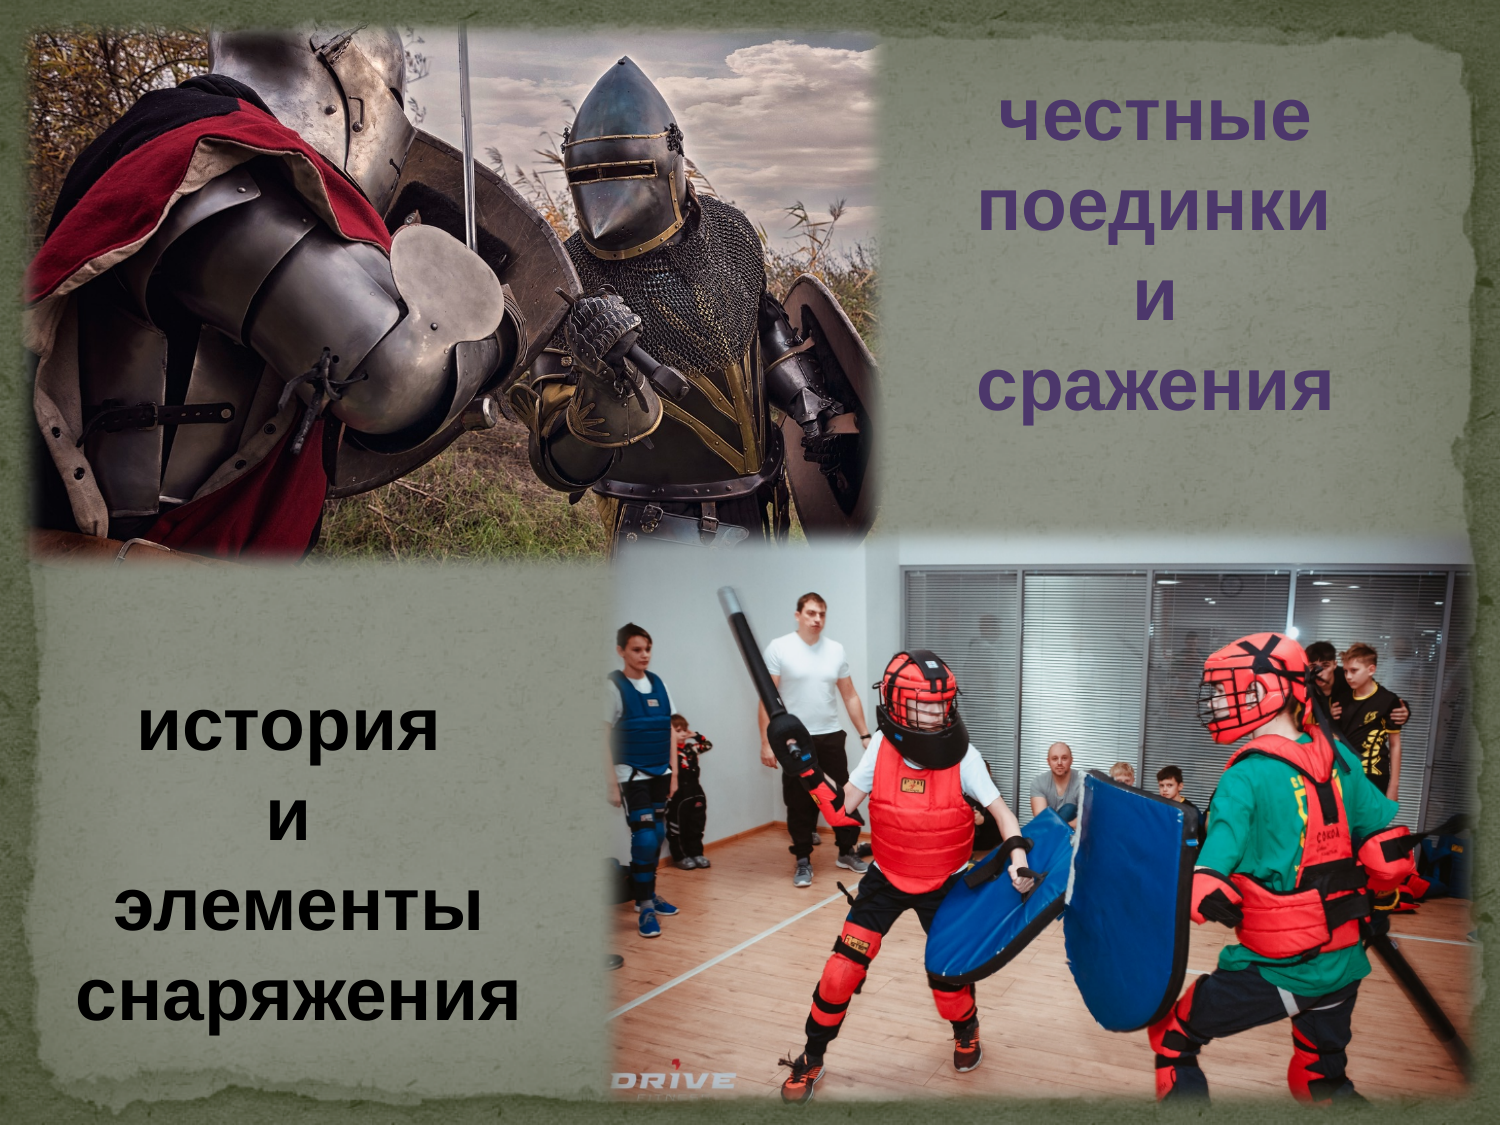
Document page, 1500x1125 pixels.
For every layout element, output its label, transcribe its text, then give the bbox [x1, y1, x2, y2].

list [14, 16, 888, 574]
text_box честные поединки и сражения [961, 58, 1350, 434]
text_box история и элементы снаряжения [60, 667, 537, 1043]
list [600, 523, 1486, 1111]
